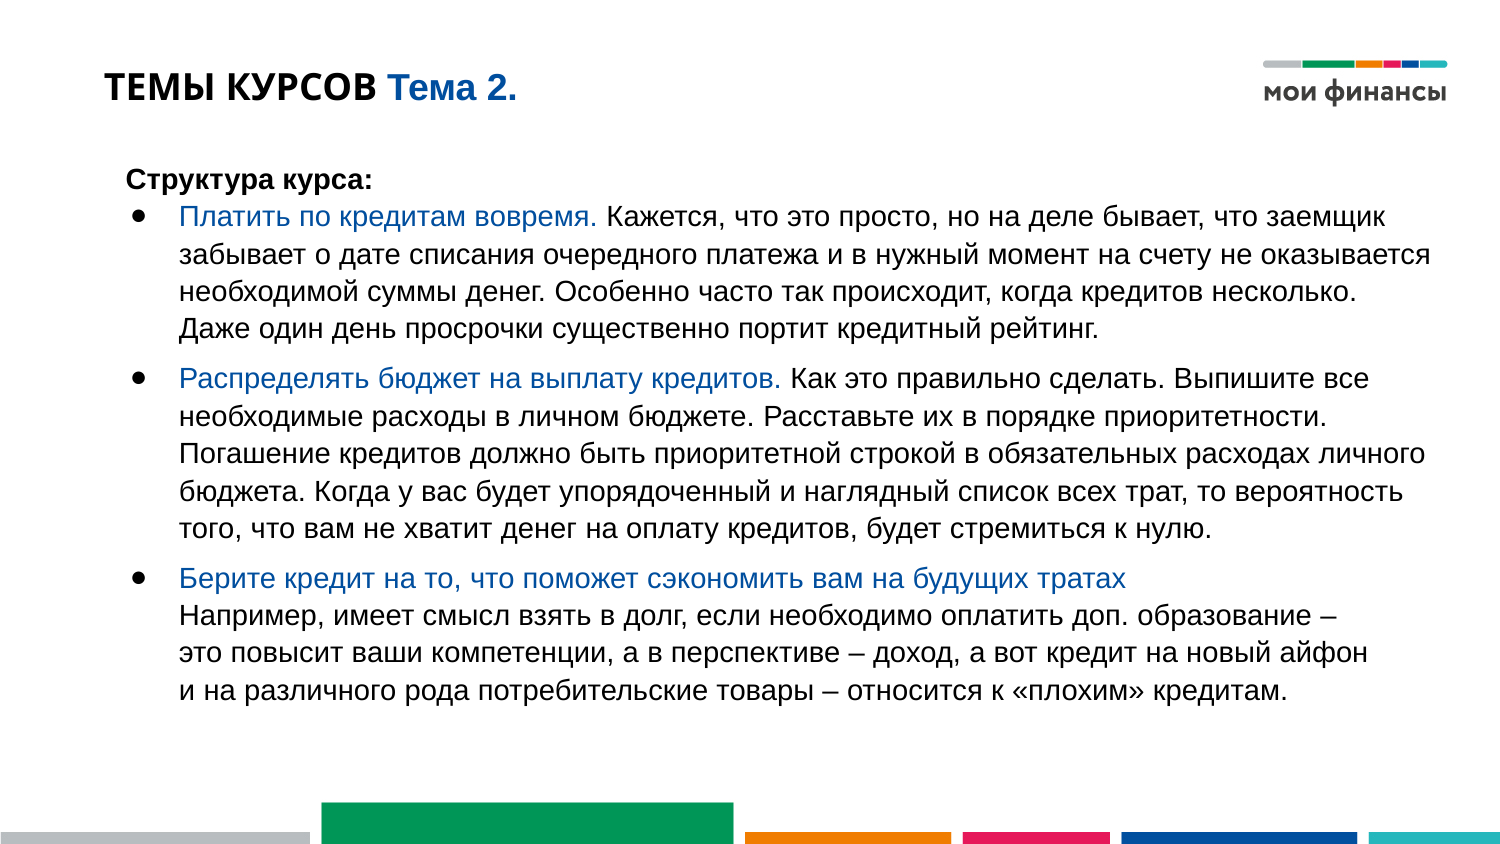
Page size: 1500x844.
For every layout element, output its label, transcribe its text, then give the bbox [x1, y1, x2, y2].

list Структура курса: Платить по кредитам вовремя. Кажется, что это просто, но на деле бывает, что заемщик забывает о дате списания очередного платежа и в нужный момент на счету не оказывается необходимой суммы денег. Особенно часто так происходит, когда кредитов несколько. Даже один день просрочки существенно портит кредитный рейтинг. Распределять бюджет на выплату кредитов. Как это правильно сделать. Выпишите все необходимые расходы в личном бюджете. Расставьте их в порядке приоритетности. Погашение кредитов должно быть приоритетной строкой в обязательных расходах личного бюджета. Когда у вас будет упорядоченный и наглядный список всех трат, то вероятность того, что вам не хватит денег на оплату кредитов, будет стремиться к нулю. Берите кредит на то, что поможет сэкономить вам на будущих тратах Например, имеет смысл взять в долг, если необходимо оплатить доп. образование – это повысит ваши компетенции, а в перспективе – доход, а вот кредит на новый айфон и на различного рода потребительские товары – относится к «плохим» кредитам. [103, 160, 1446, 733]
picture [0, 0, 1500, 844]
title ТЕМЫ КУРСОВ Тема 2. [103, 62, 1234, 160]
